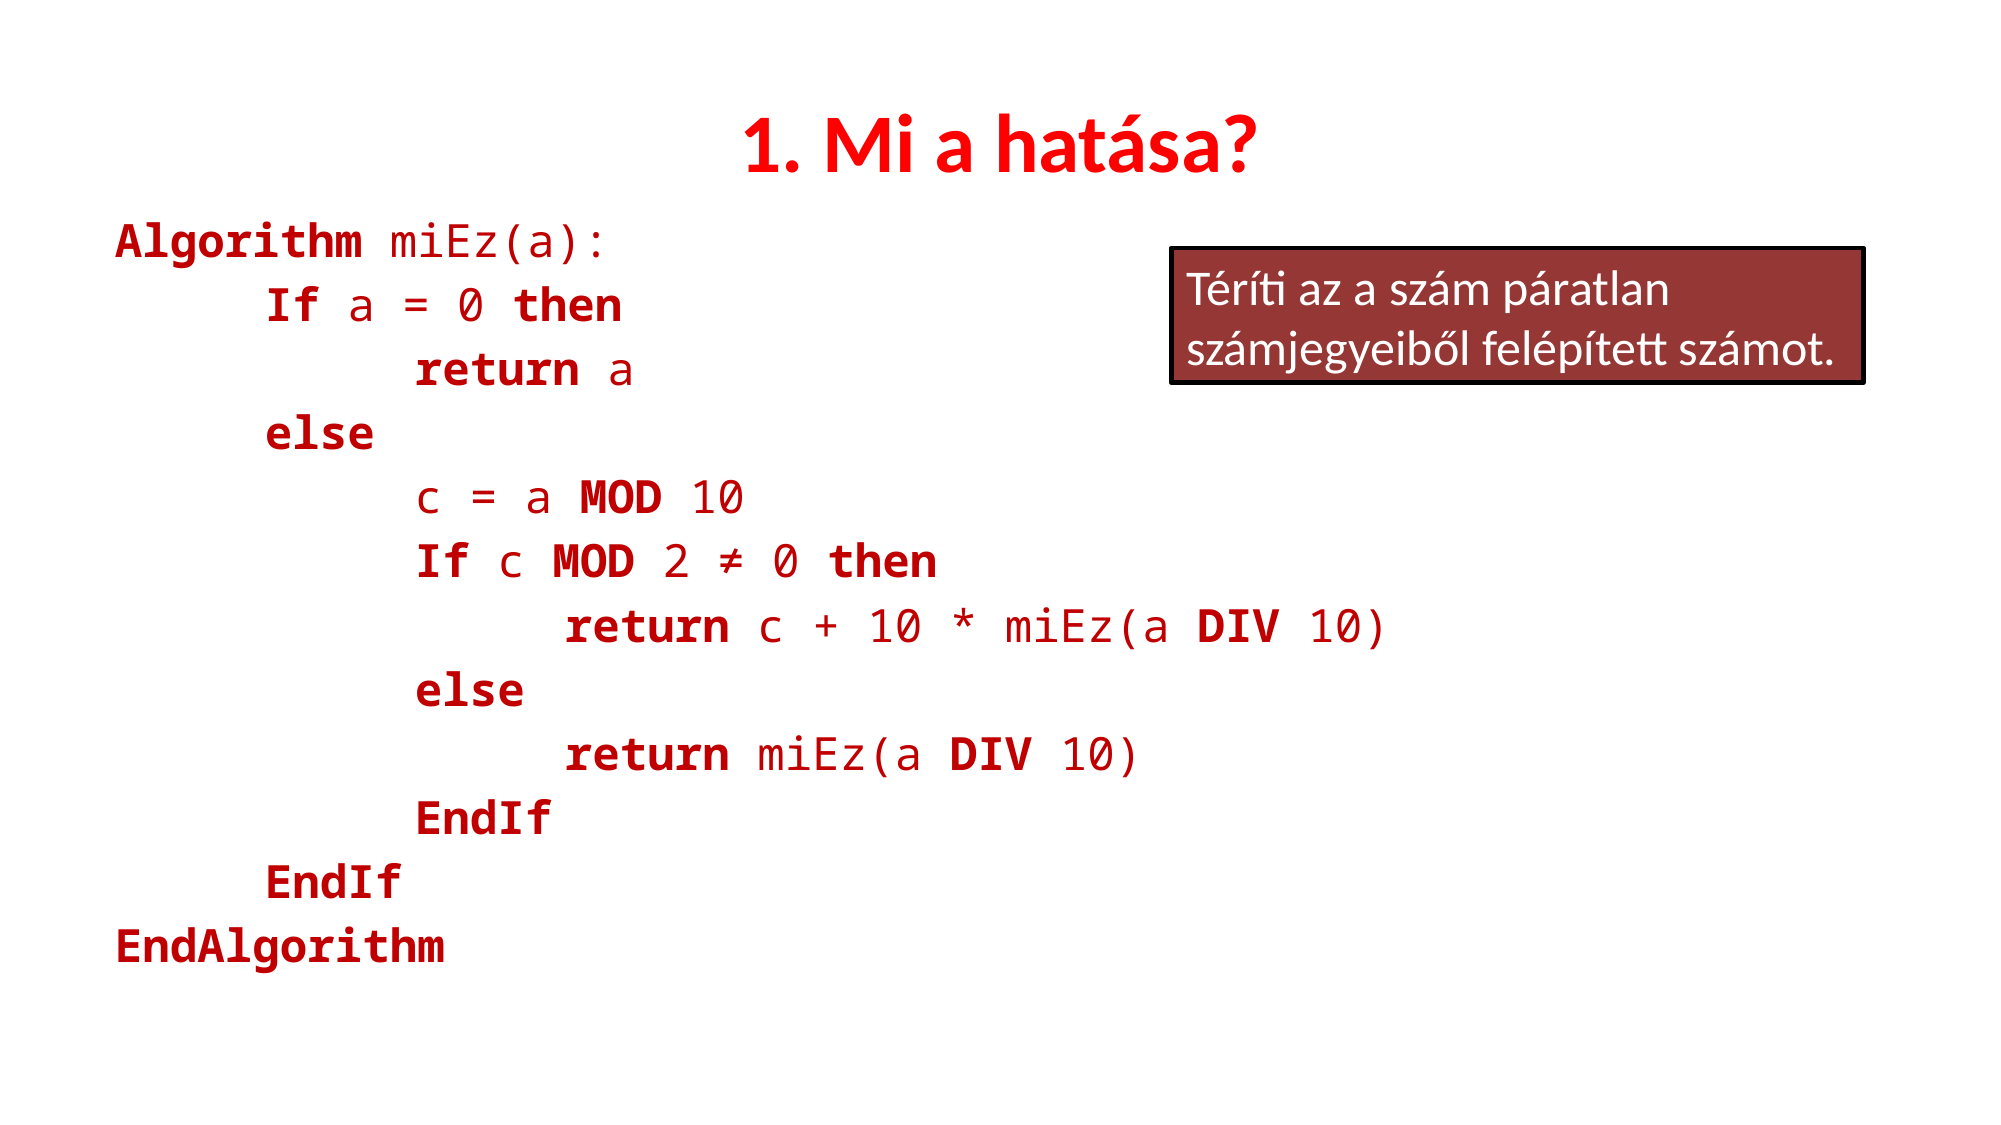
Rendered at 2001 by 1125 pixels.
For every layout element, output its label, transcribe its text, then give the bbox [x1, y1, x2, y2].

text_box Téríti az a szám páratlan számjegyeiből felépített számot. [1171, 248, 1864, 383]
list Algorithm miEz(a): If a = 0 then return a else c = a MOD 10 If c MOD 2 ≠ 0 then return c + 10 * miEz(a DIV 10) else return miEz(a DIV 10) EndIf EndIf EndAlgorithm [99, 203, 1900, 1110]
title 1. Mi a hatása? [99, 45, 1900, 203]
